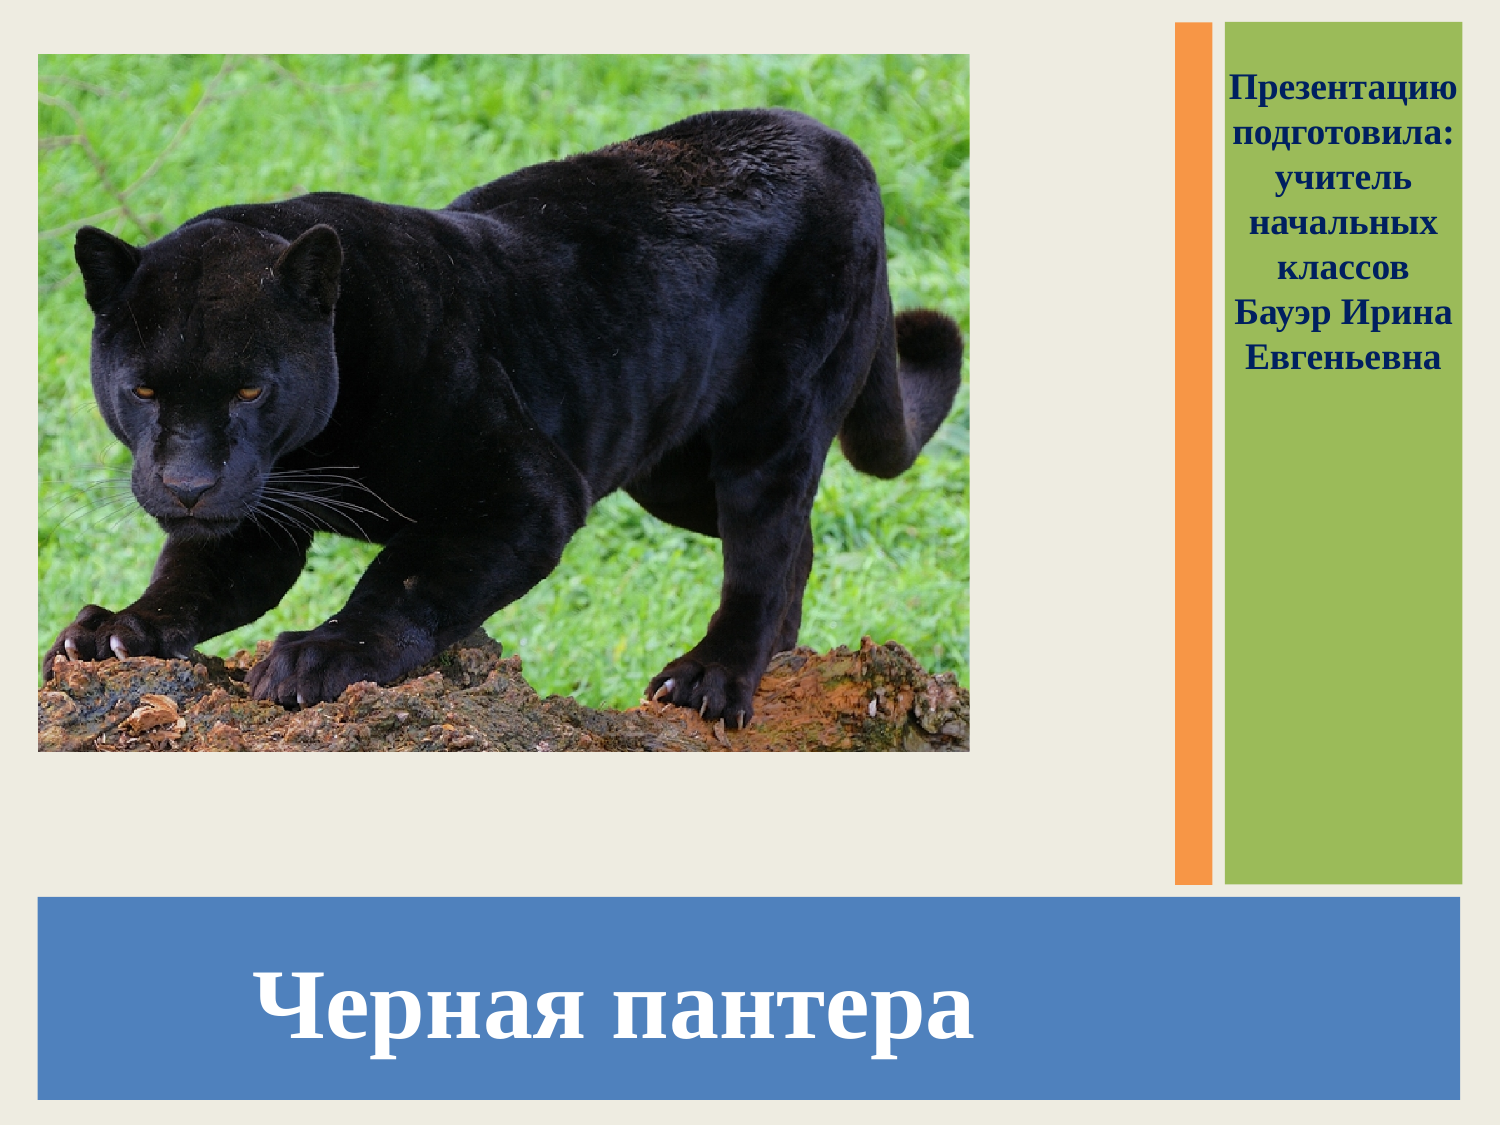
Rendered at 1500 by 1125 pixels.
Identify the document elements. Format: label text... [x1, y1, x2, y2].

list Черная пантера [37, 896, 1461, 1100]
picture [37, 54, 970, 752]
text_box Презентацию подготовила: учитель начальных классов Бауэр Ирина Евгеньевна [1187, 54, 1500, 385]
